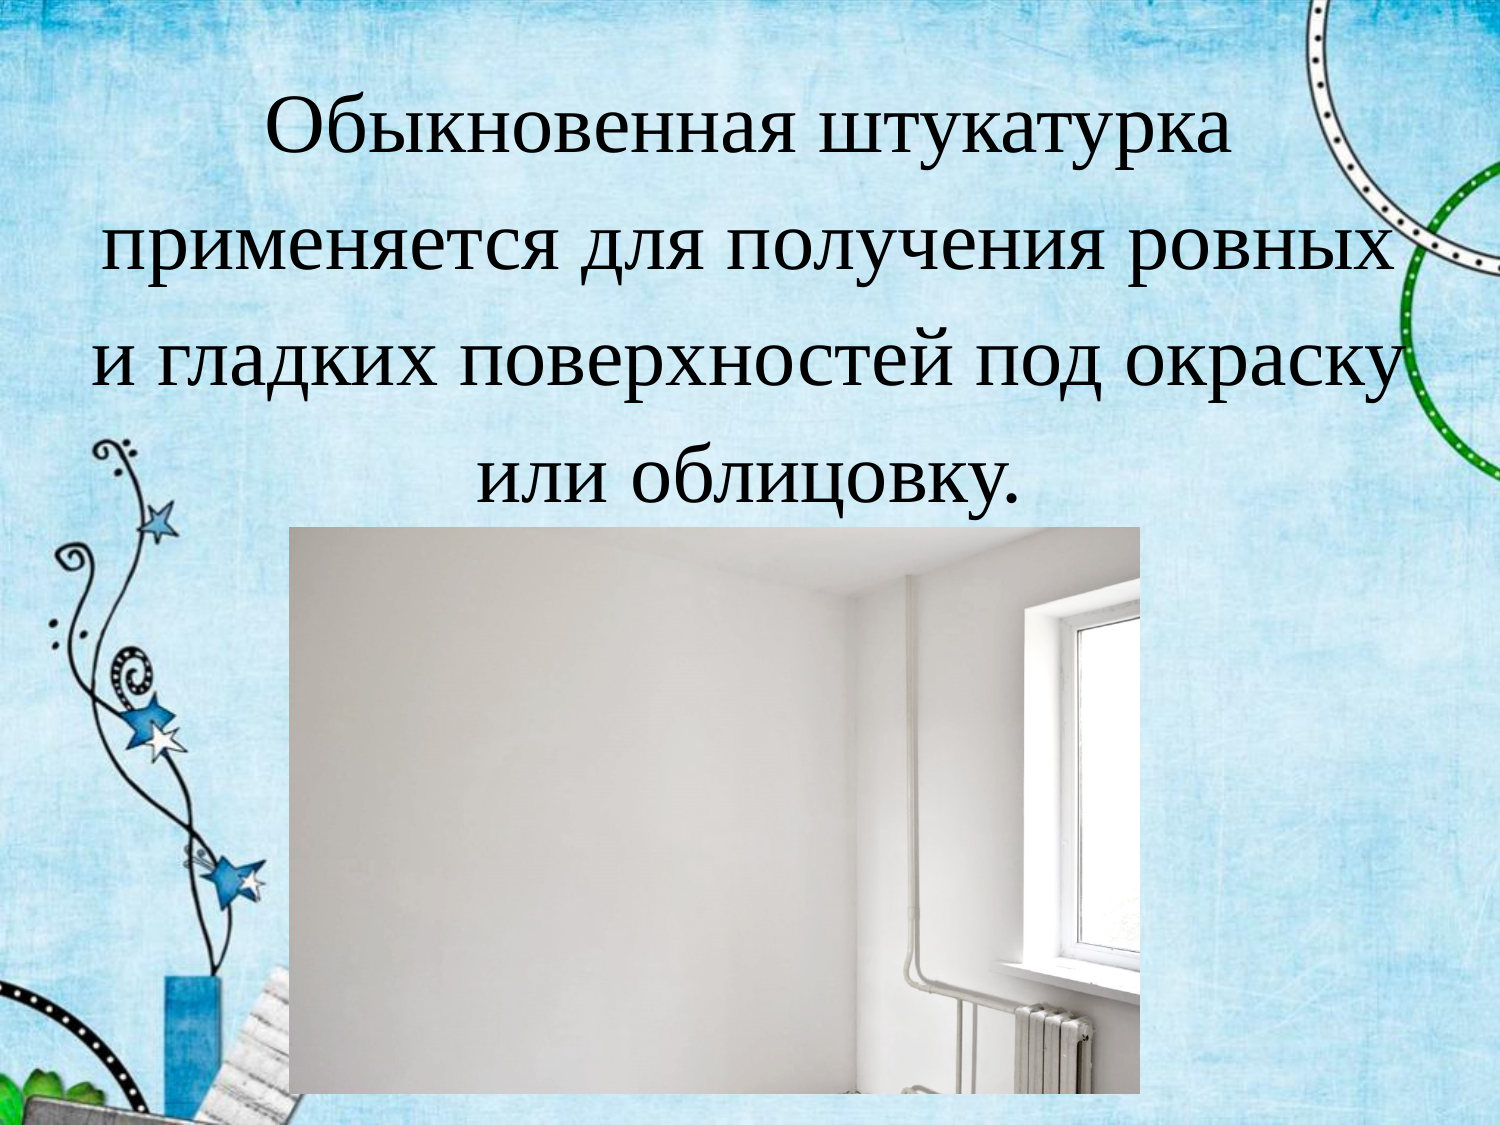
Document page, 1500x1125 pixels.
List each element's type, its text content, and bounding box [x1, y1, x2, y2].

picture [0, 0, 1500, 1125]
title Обыкновенная штукатурка применяется для получения ровных и гладких поверхностей под окраску или облицовку. [75, 45, 1425, 528]
